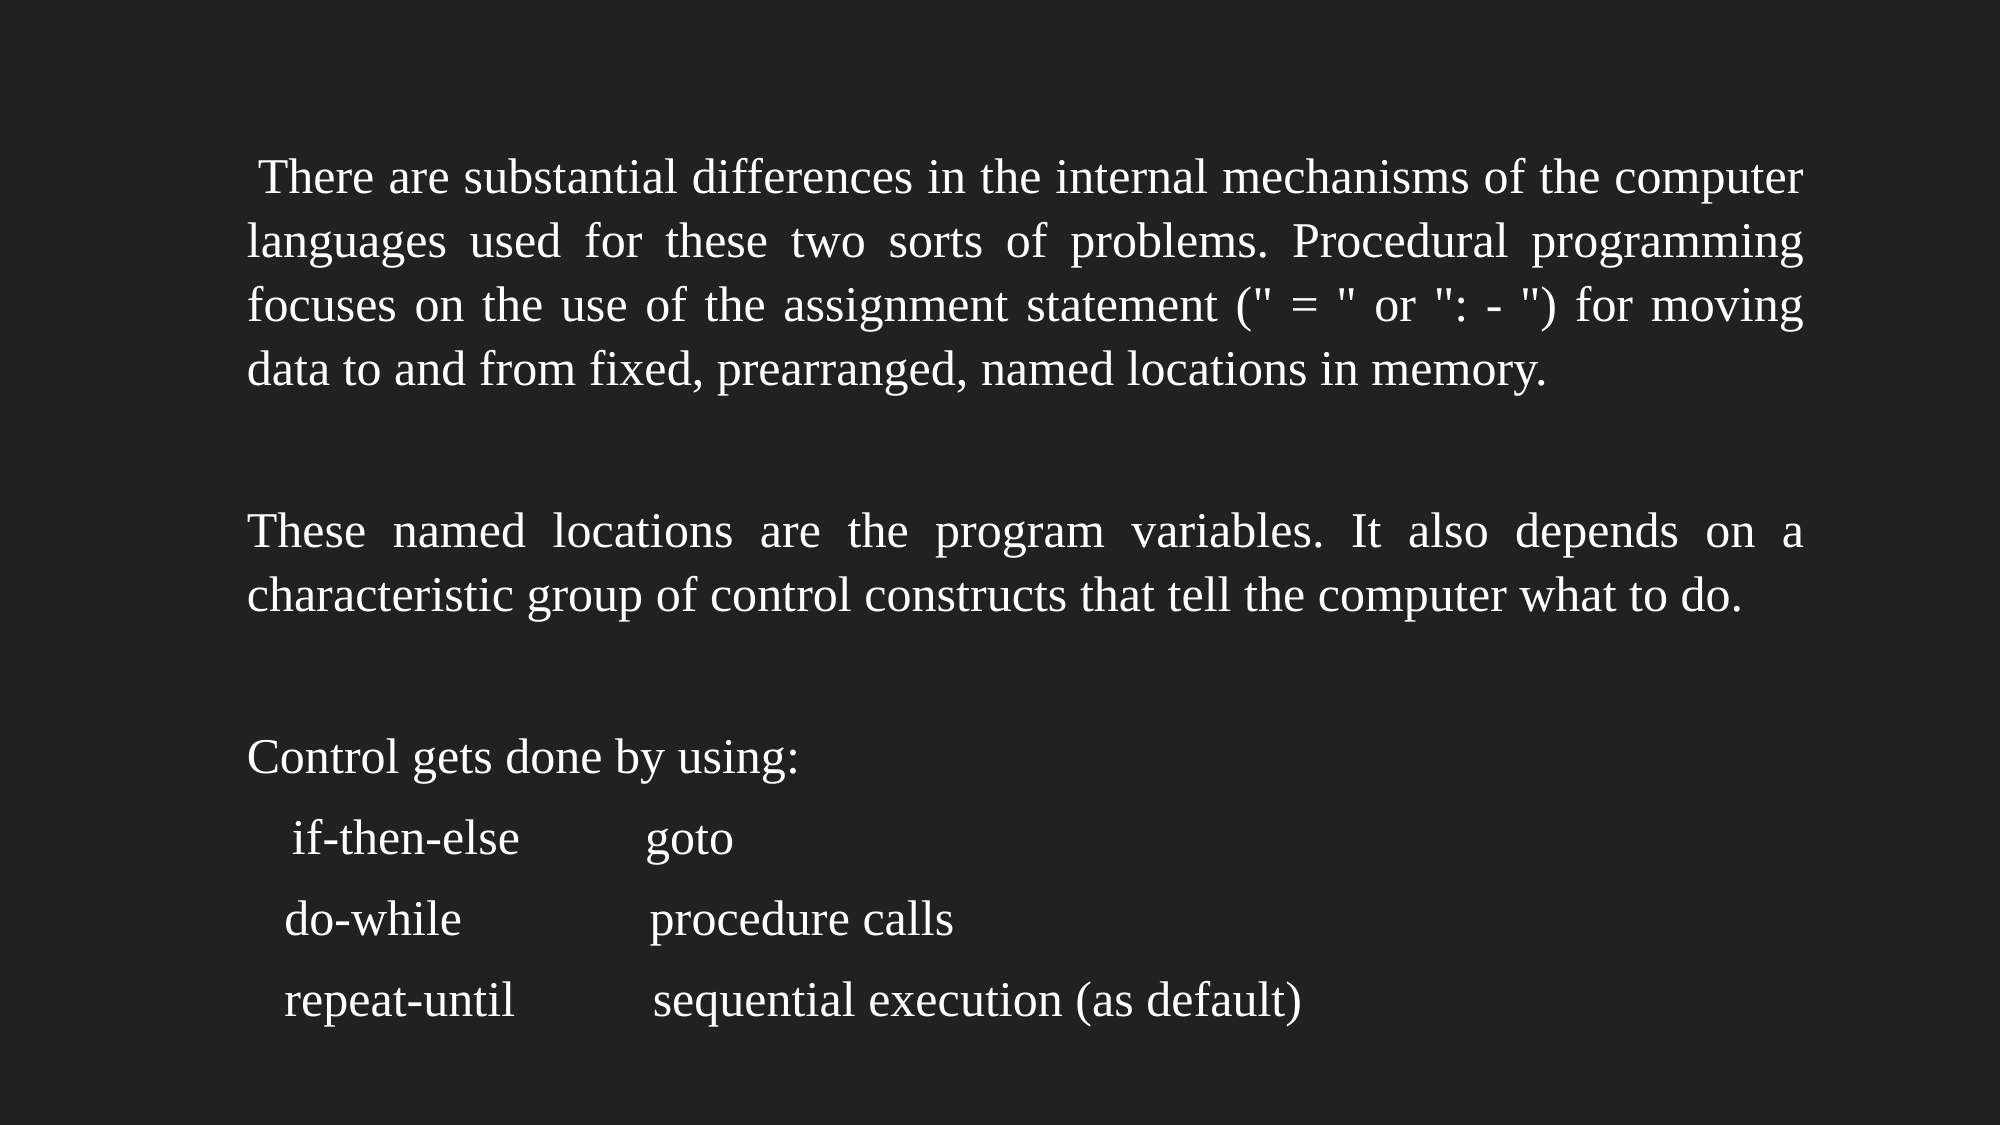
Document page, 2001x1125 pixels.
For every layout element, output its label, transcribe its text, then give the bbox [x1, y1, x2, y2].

text_box There are substantial differences in the internal mechanisms of the computer languages used for these two sorts of problems. Procedural programming focuses on the use of the assignment statement (" = " or ": - ") for moving data to and from fixed, prearranged, named locations in memory. These named locations are the program variables. It also depends on a characteristic group of control constructs that tell the computer what to do. Control gets done by using: if-then-else goto do-while procedure calls repeat-until sequential execution (as default) [194, 131, 1821, 1034]
